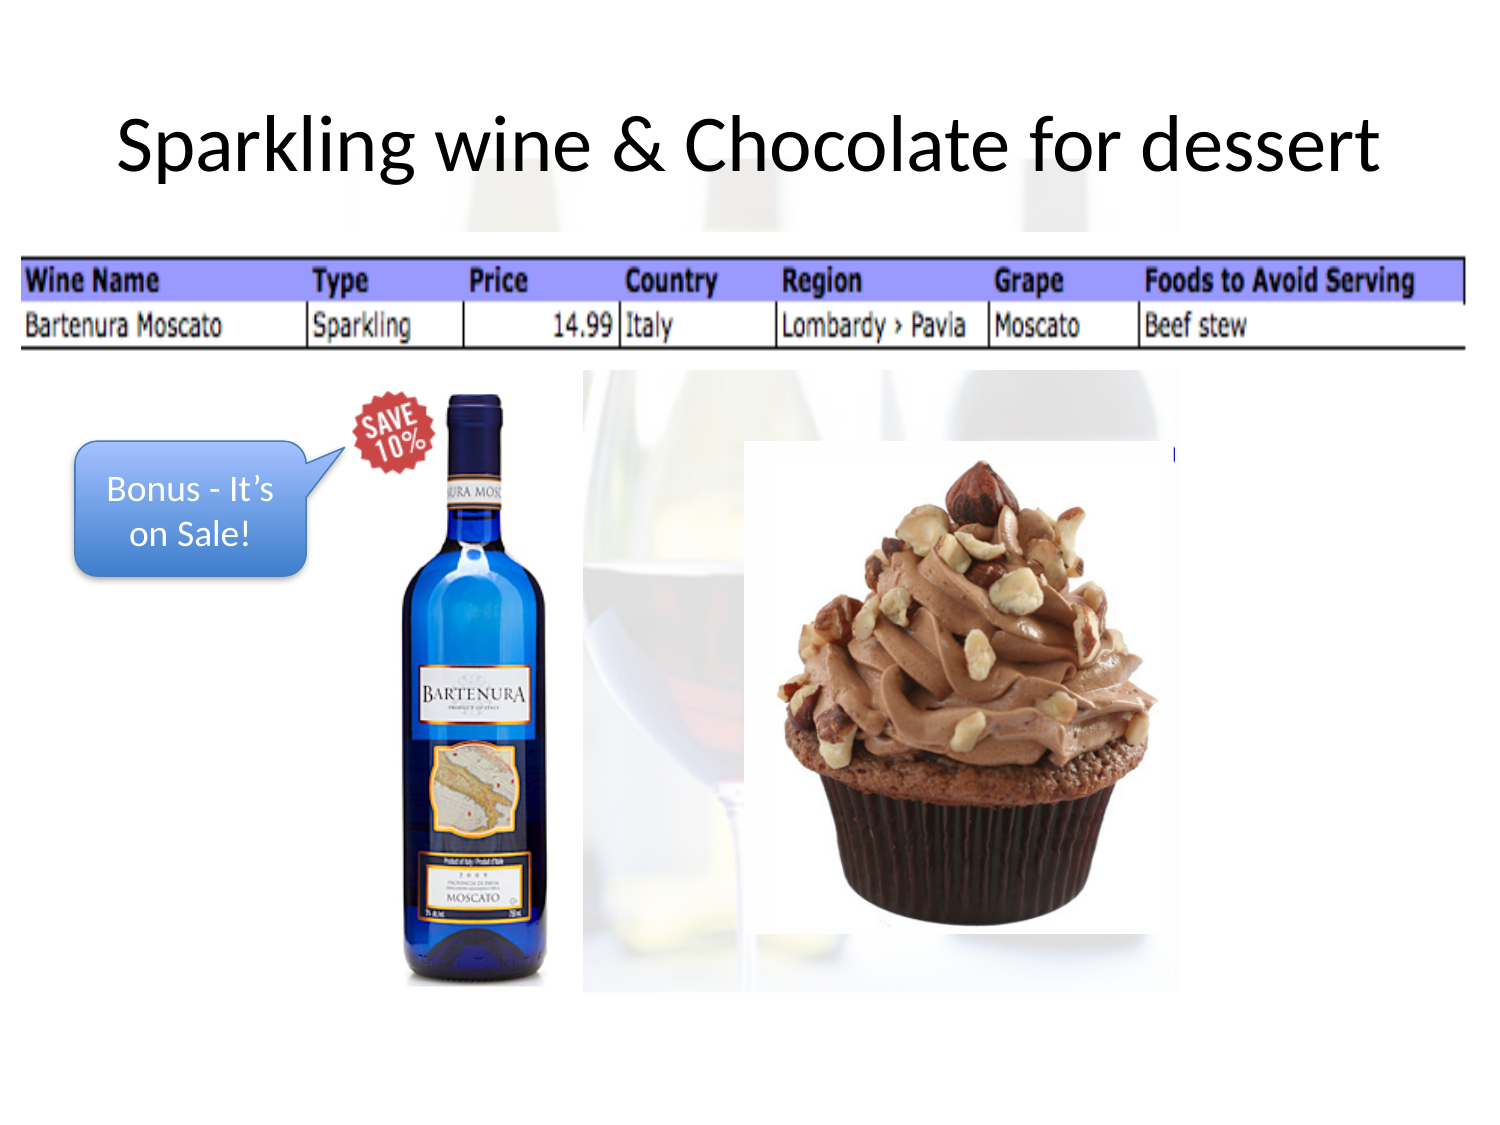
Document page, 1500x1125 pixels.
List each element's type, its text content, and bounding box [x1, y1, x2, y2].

title Sparkling wine & Chocolate for dessert [75, 45, 1425, 230]
text_box Bonus - It’s on Sale! [74, 440, 300, 577]
picture [21, 232, 1468, 1001]
picture [744, 440, 1175, 934]
